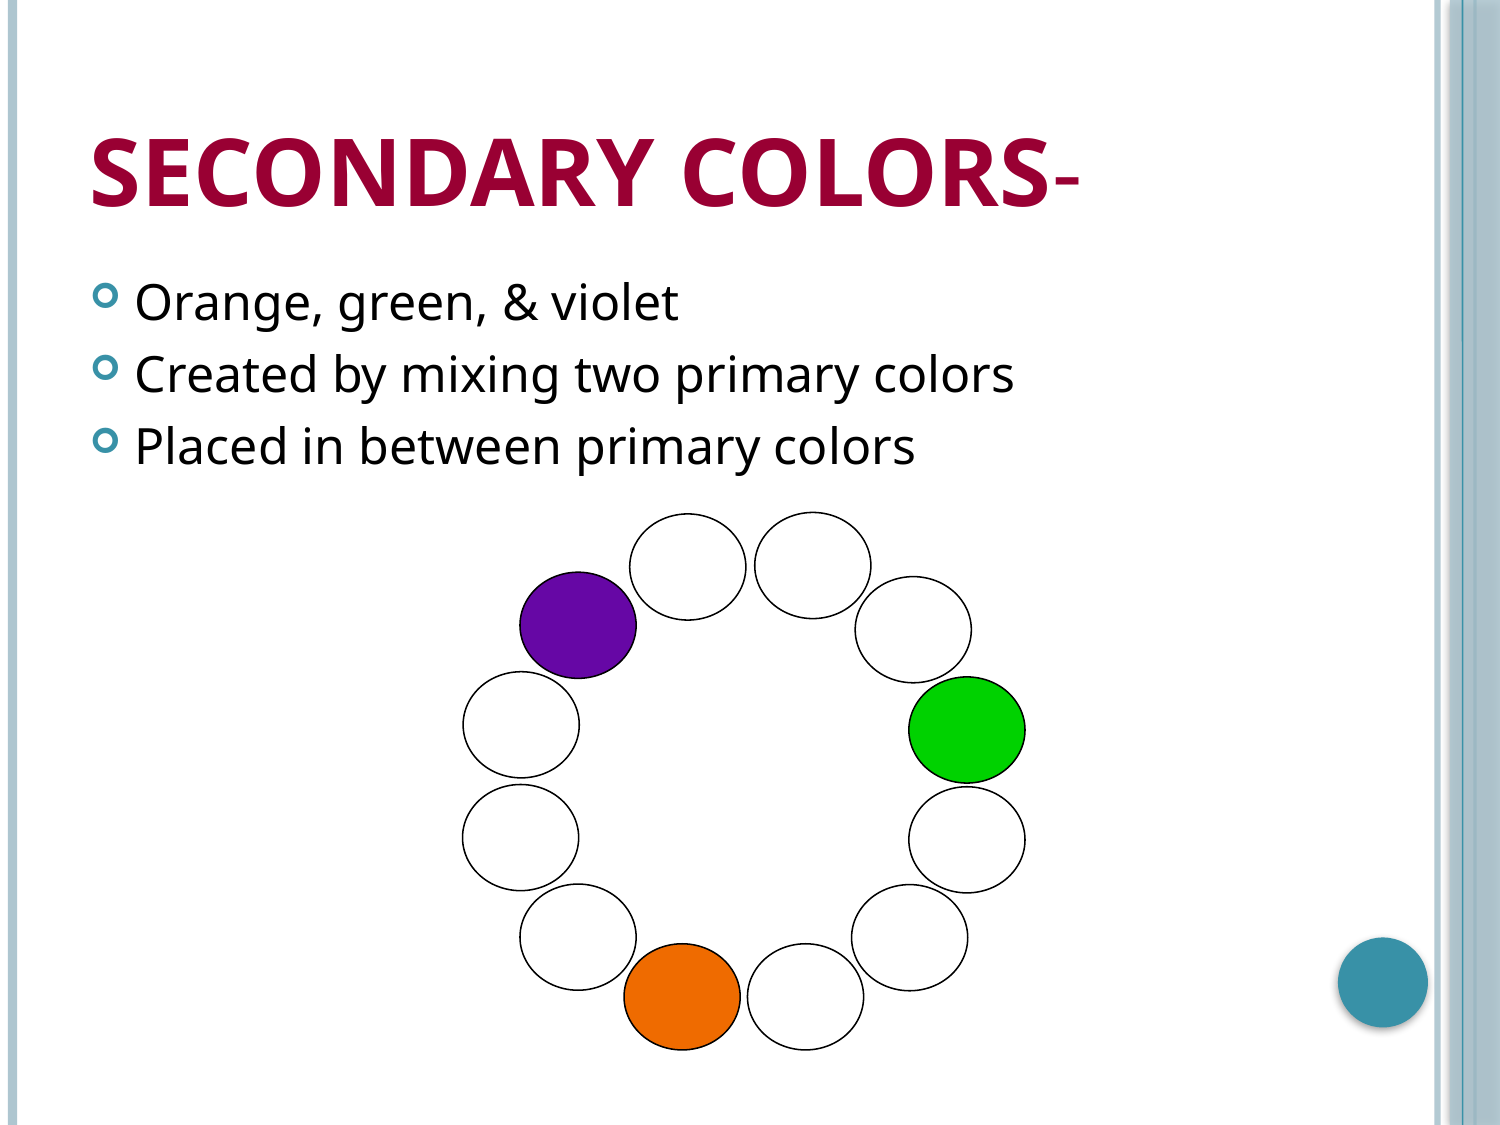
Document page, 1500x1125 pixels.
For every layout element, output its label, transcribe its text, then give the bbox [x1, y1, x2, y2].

title Secondary colors- [75, 45, 1300, 233]
list Orange, green, & violet Created by mixing two primary colors Placed in between primary colors [75, 262, 1300, 1062]
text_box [461, 511, 1026, 1051]
